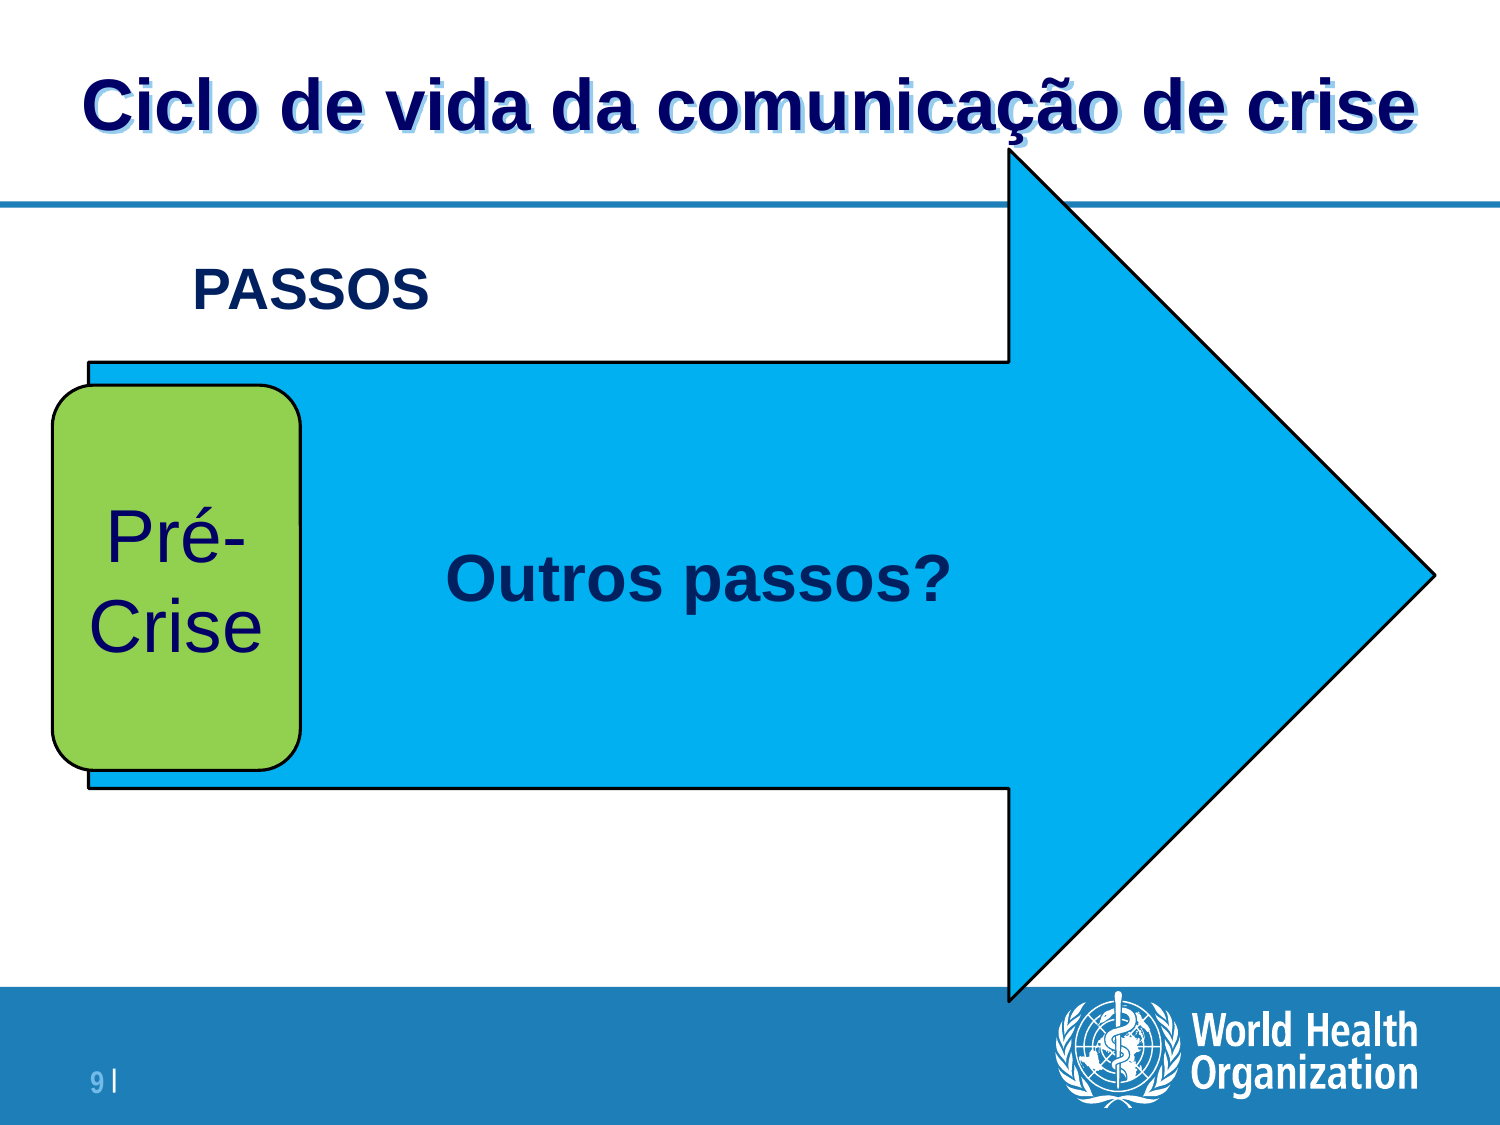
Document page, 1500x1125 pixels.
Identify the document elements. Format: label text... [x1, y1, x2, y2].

title Ciclo de vida da comunicação de crise [0, 0, 1500, 204]
text_box Pré-Crise [52, 385, 301, 771]
text_box PASSOS [177, 243, 446, 329]
text_box Outros passos? [430, 527, 1376, 668]
text_box [88, 149, 1436, 1002]
